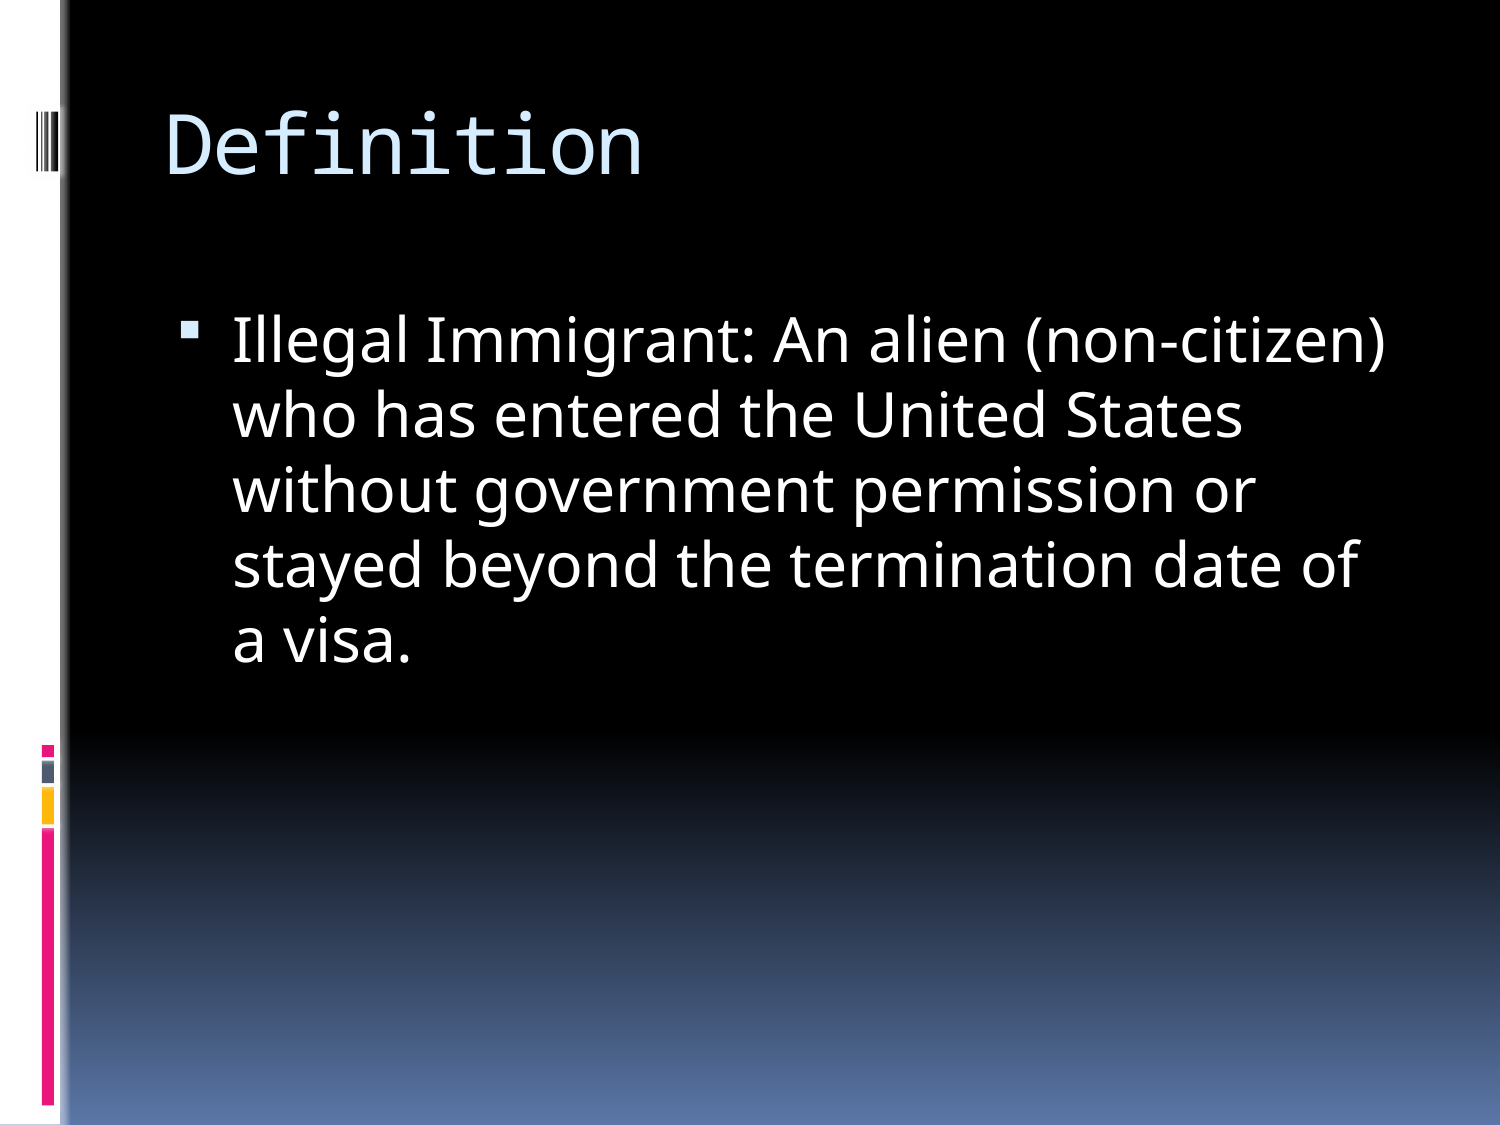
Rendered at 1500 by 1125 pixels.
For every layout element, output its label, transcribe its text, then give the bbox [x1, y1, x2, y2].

title Definition [150, 83, 1425, 234]
list Illegal Immigrant: An alien (non-citizen) who has entered the United States without government permission or stayed beyond the termination date of a visa. [150, 292, 1425, 1043]
